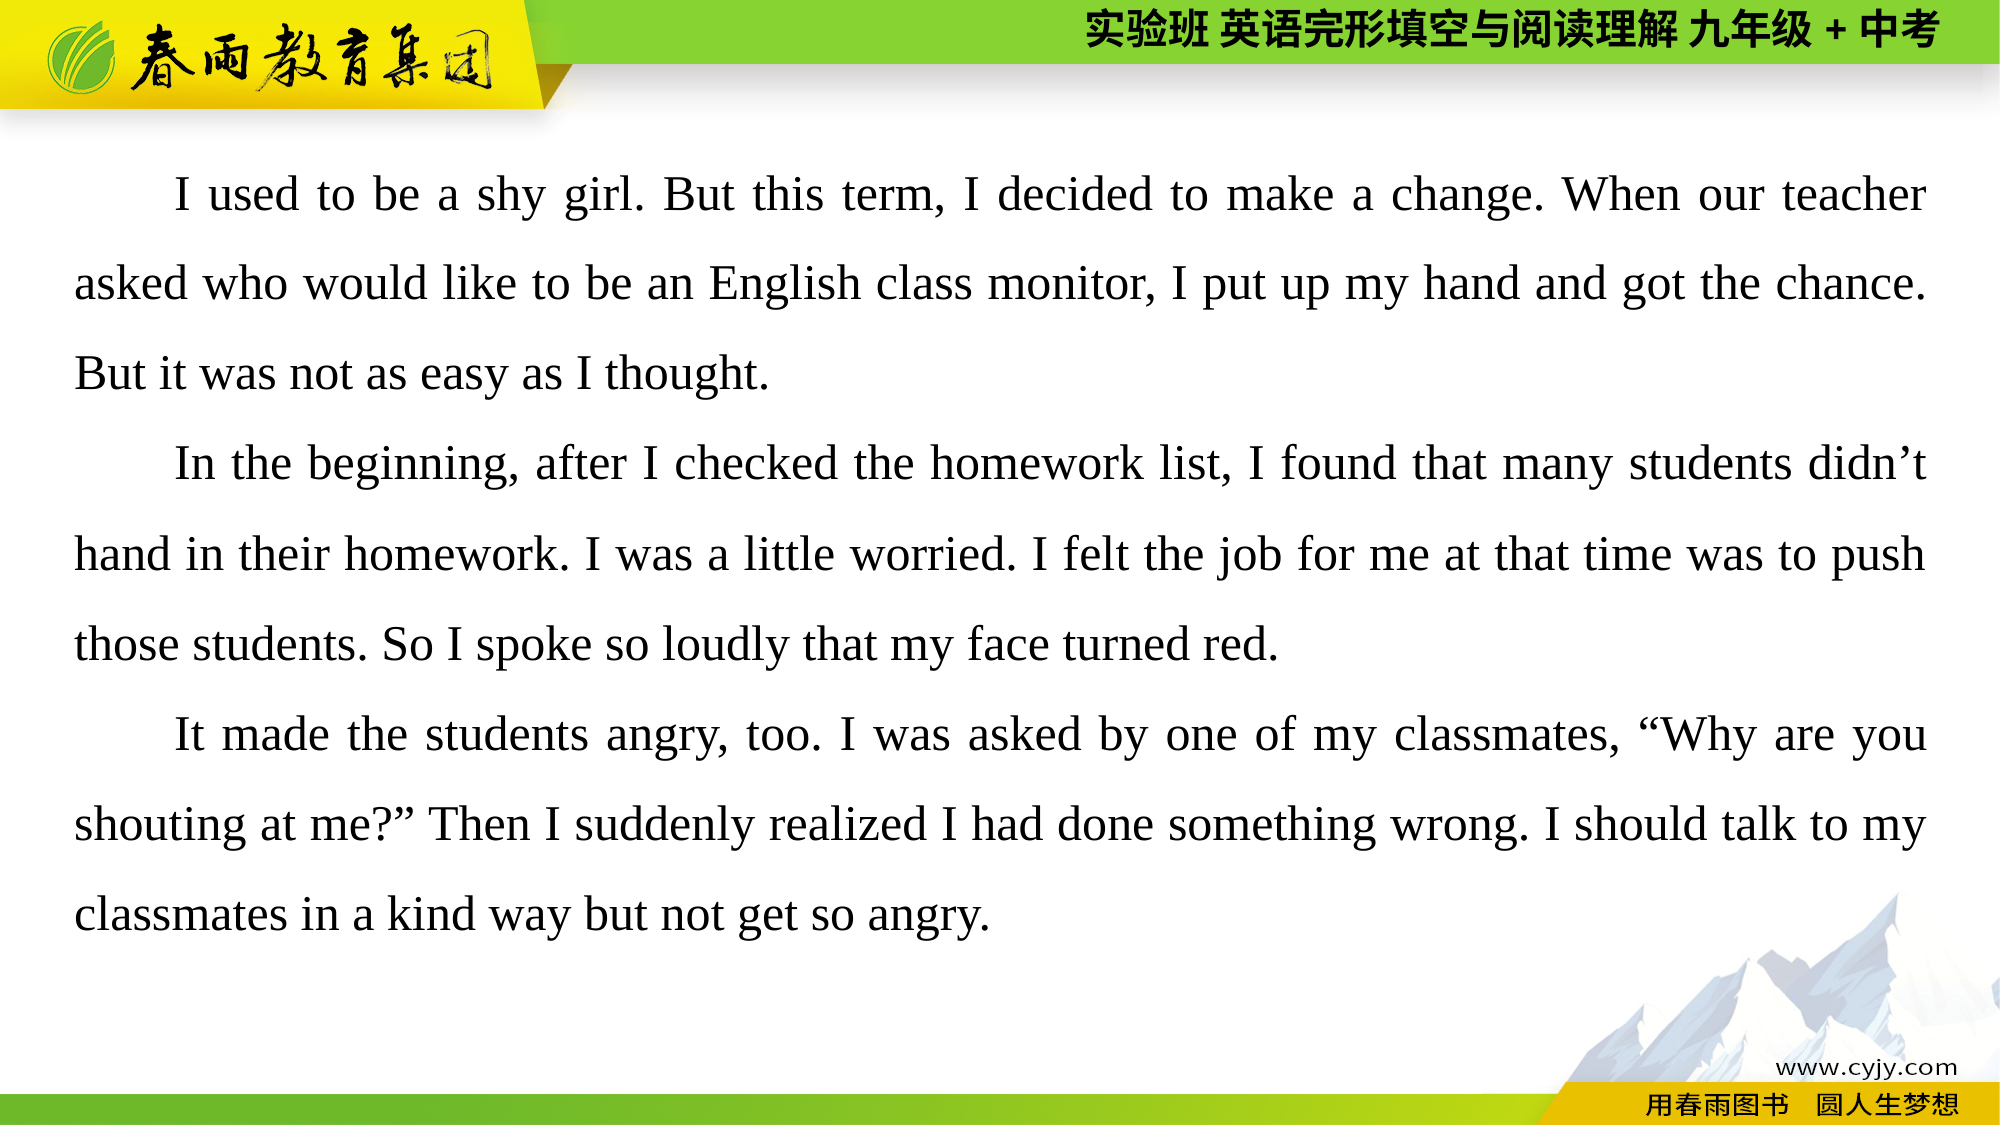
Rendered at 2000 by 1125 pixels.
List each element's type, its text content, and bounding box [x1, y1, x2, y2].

picture [0, 0, 2000, 1125]
list I used to be a shy girl. But this term, I decided to make a change. When our teacher asked who would like to be an English class monitor, I put up my hand and got the chance. But it was not as easy as I thought. In the beginning, after I checked the homework list, I found that many students didn’t hand in their homework. I was a little worried. I felt the job for me at that time was to push those students. So I spoke so loudly that my face turned red. It made the students angry, too. I was asked by one of my classmates, “Why are you shouting at me?” Then I suddenly realized I had done something wrong. I should talk to my classmates in a kind way but not get so angry. [59, 122, 1944, 956]
